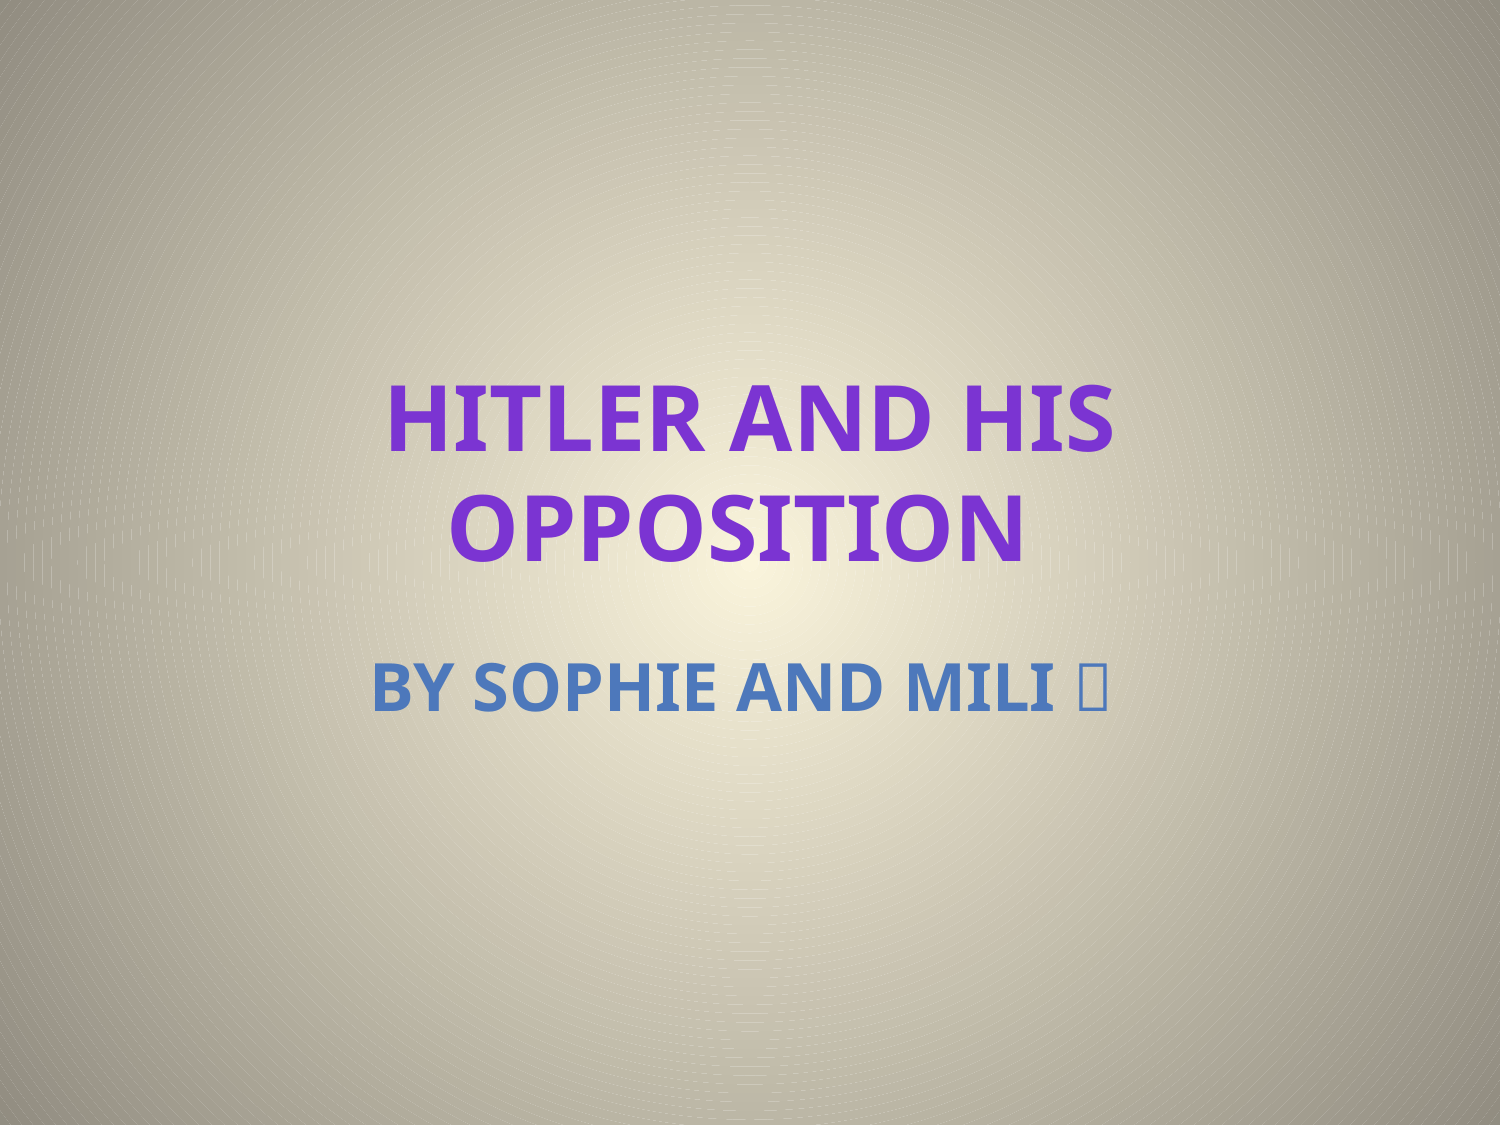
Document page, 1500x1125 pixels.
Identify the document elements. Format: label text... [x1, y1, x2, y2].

title Hitler and his Opposition [112, 349, 1388, 591]
subtitle By Sophie and Mili  [225, 637, 1275, 925]
